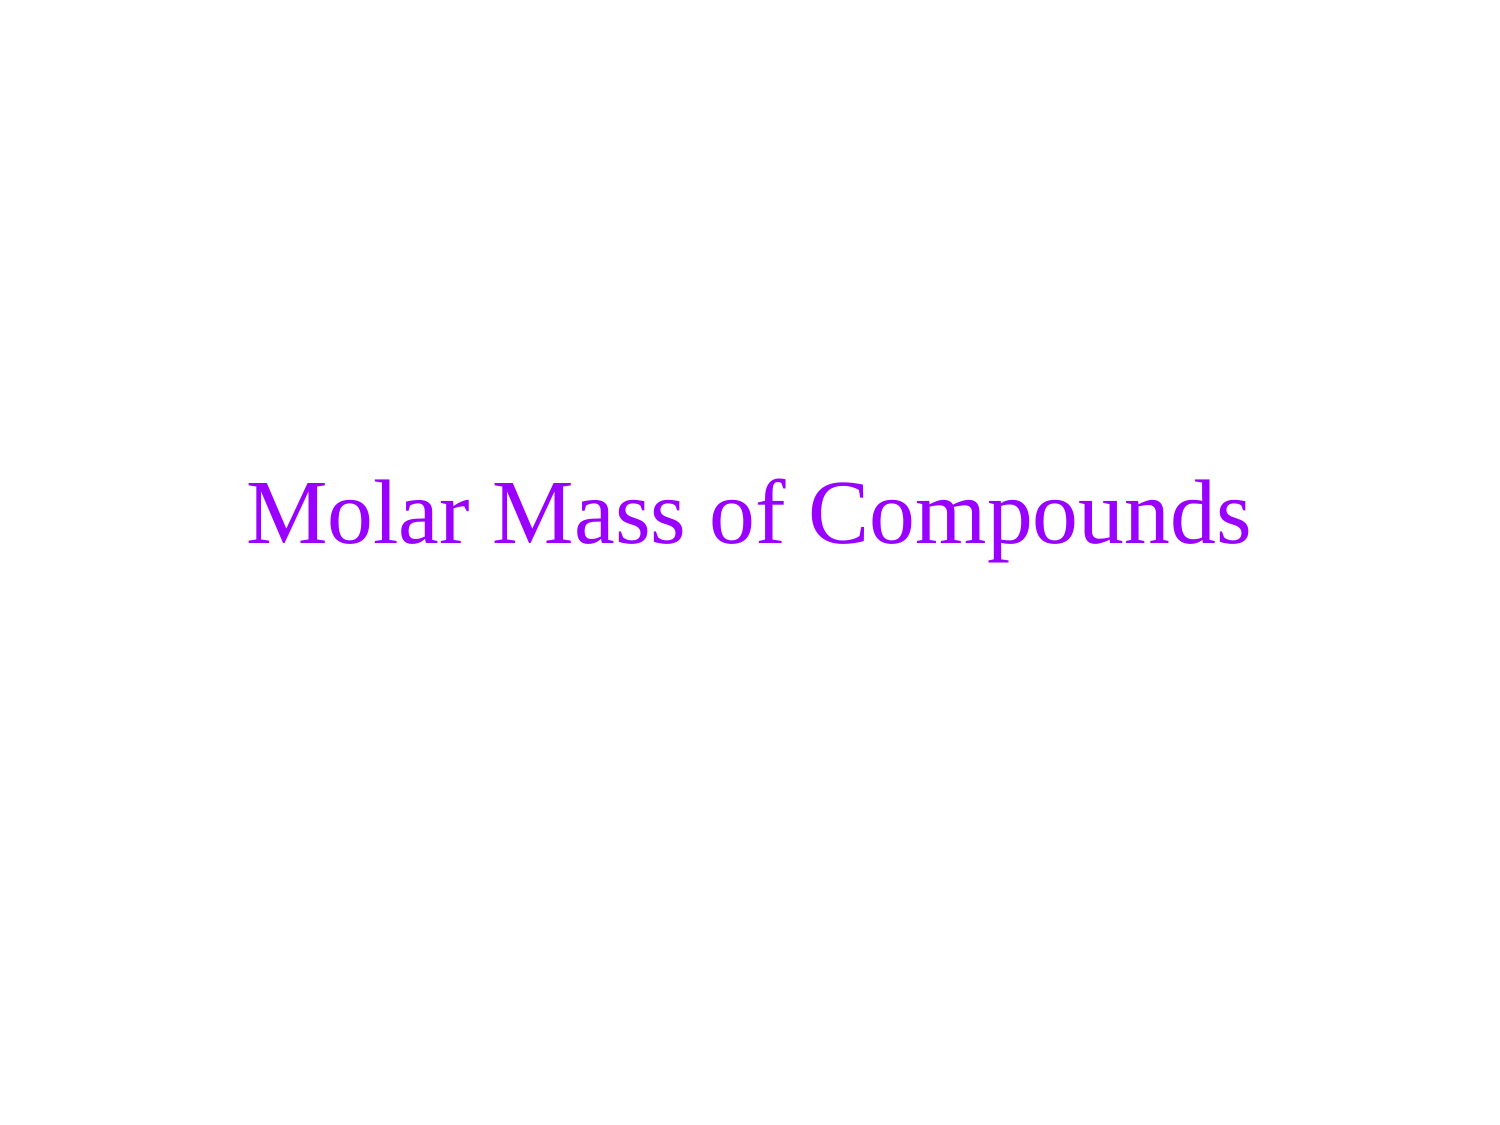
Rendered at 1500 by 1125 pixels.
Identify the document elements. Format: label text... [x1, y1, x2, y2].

text_box Molar Mass of Compounds [112, 412, 1388, 601]
